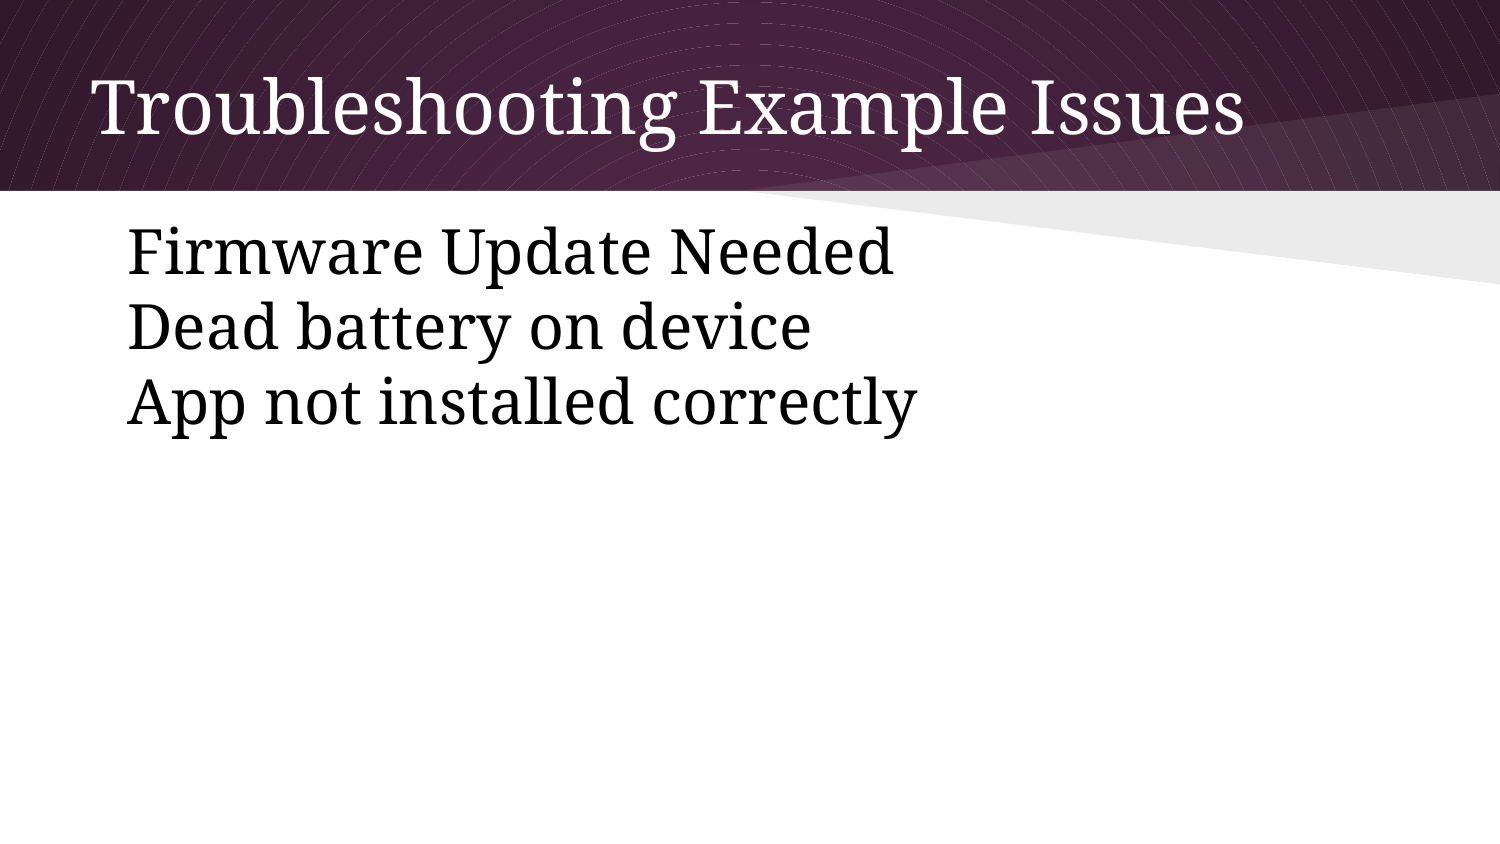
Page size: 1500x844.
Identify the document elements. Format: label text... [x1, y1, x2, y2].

list Firmware Update Needed Dead battery on device App not installed correctly [75, 196, 1425, 808]
title Troubleshooting Example Issues [75, 33, 1425, 175]
